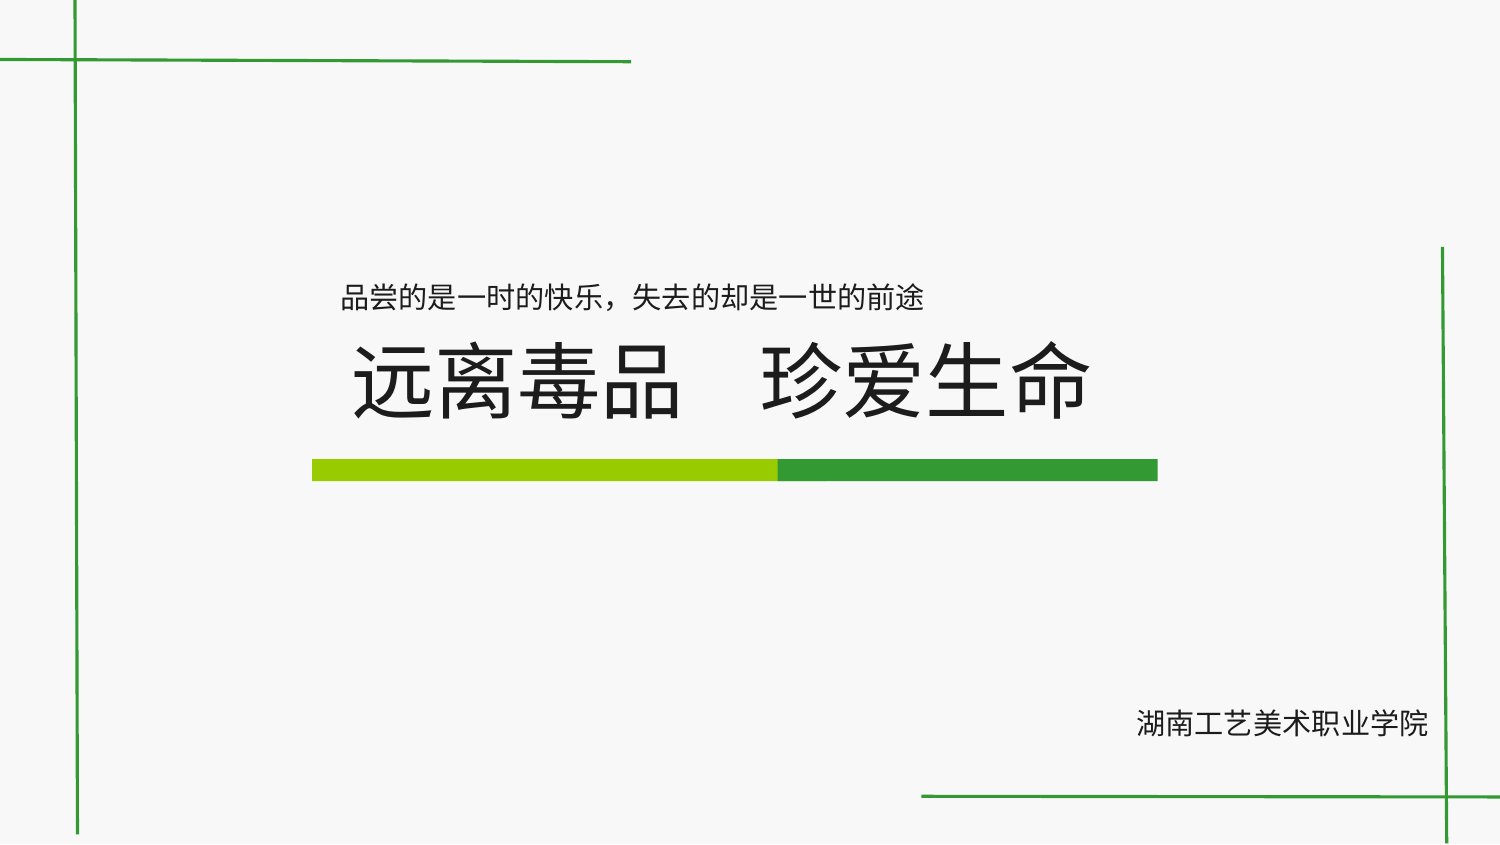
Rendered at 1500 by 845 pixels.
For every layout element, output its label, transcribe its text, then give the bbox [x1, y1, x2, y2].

text_box 品尝的是一时的快乐，失去的却是一世的前途 [287, 271, 978, 322]
text_box [312, 459, 777, 482]
text_box [777, 459, 1158, 482]
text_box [1442, 246, 1447, 844]
text_box 远离毒品 珍爱生命 [336, 322, 1108, 437]
text_box 湖南工艺美术职业学院 [1119, 680, 1437, 794]
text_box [74, 0, 78, 835]
